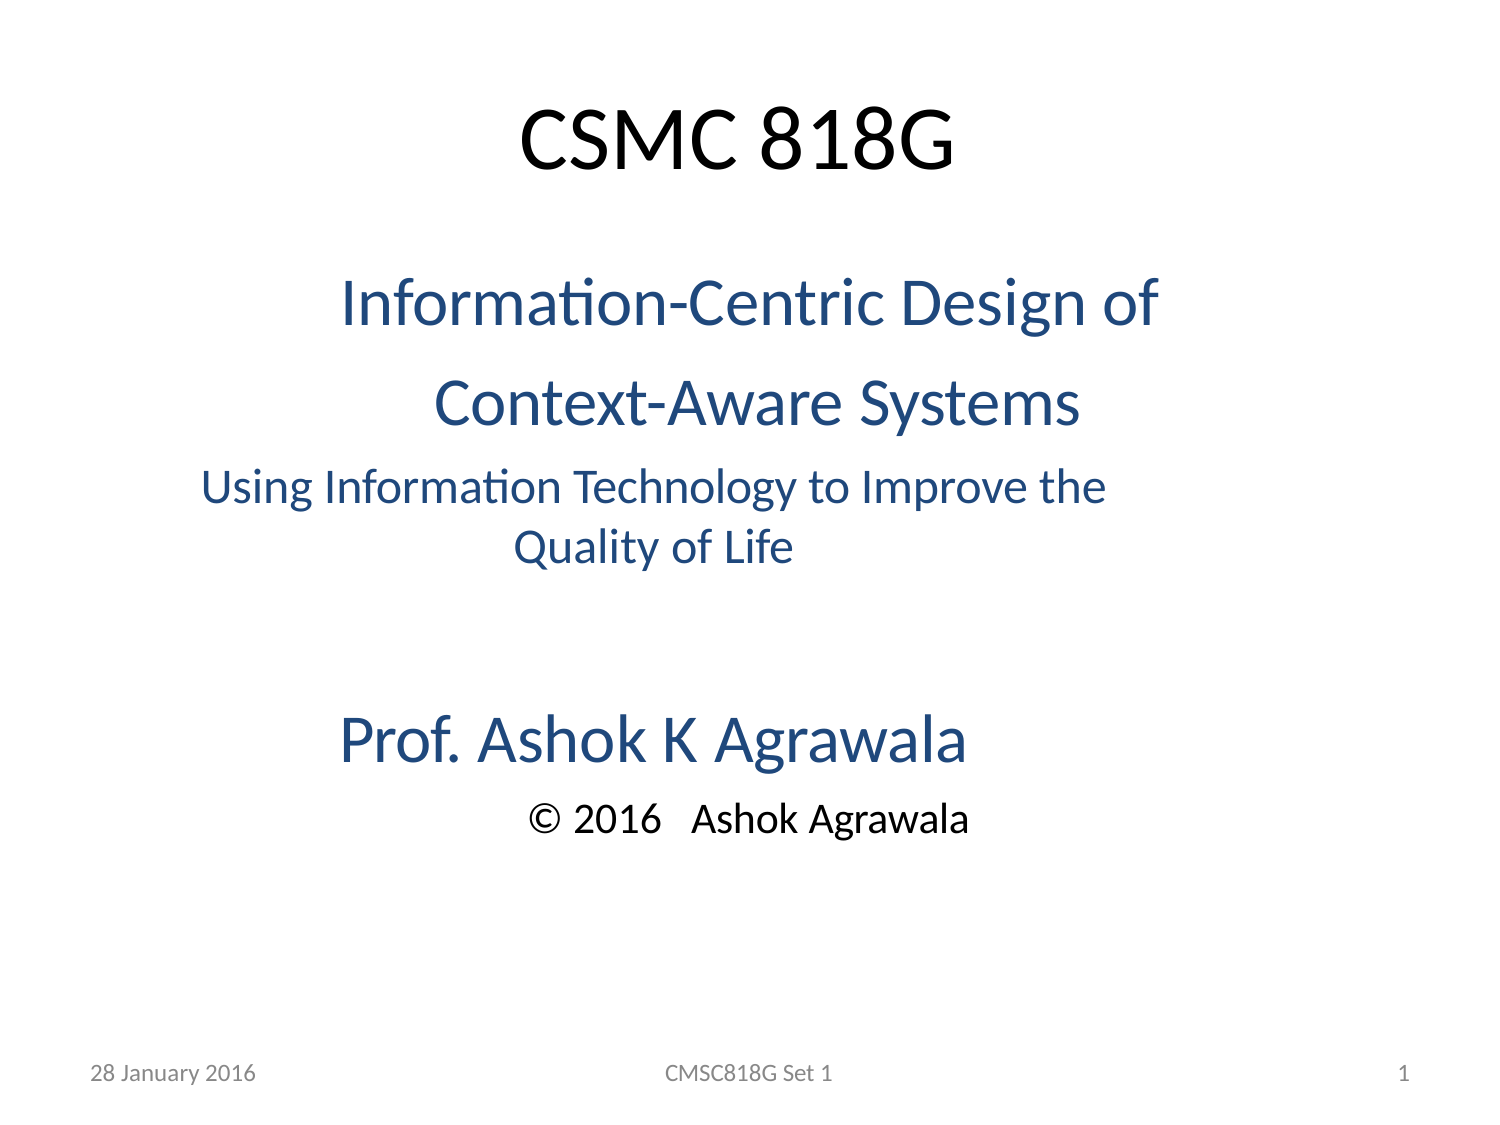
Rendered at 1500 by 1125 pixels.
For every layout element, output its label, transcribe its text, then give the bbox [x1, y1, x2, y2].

text_box Ashok Agrawala [689, 789, 975, 843]
text_box © 2016 [524, 789, 664, 843]
footer 28 January 2016 [87, 1060, 258, 1125]
slide_number 1 [1380, 1060, 1415, 1125]
text_box Information-Centric Design of Context-Aware Systems Using Information Technology to Improve the Quality of Life Prof. Ashok K Agrawala [142, 239, 1357, 776]
slide_number CMSC818G Set 1 [662, 1060, 837, 1125]
title CSMC 818G [264, 77, 1236, 239]
